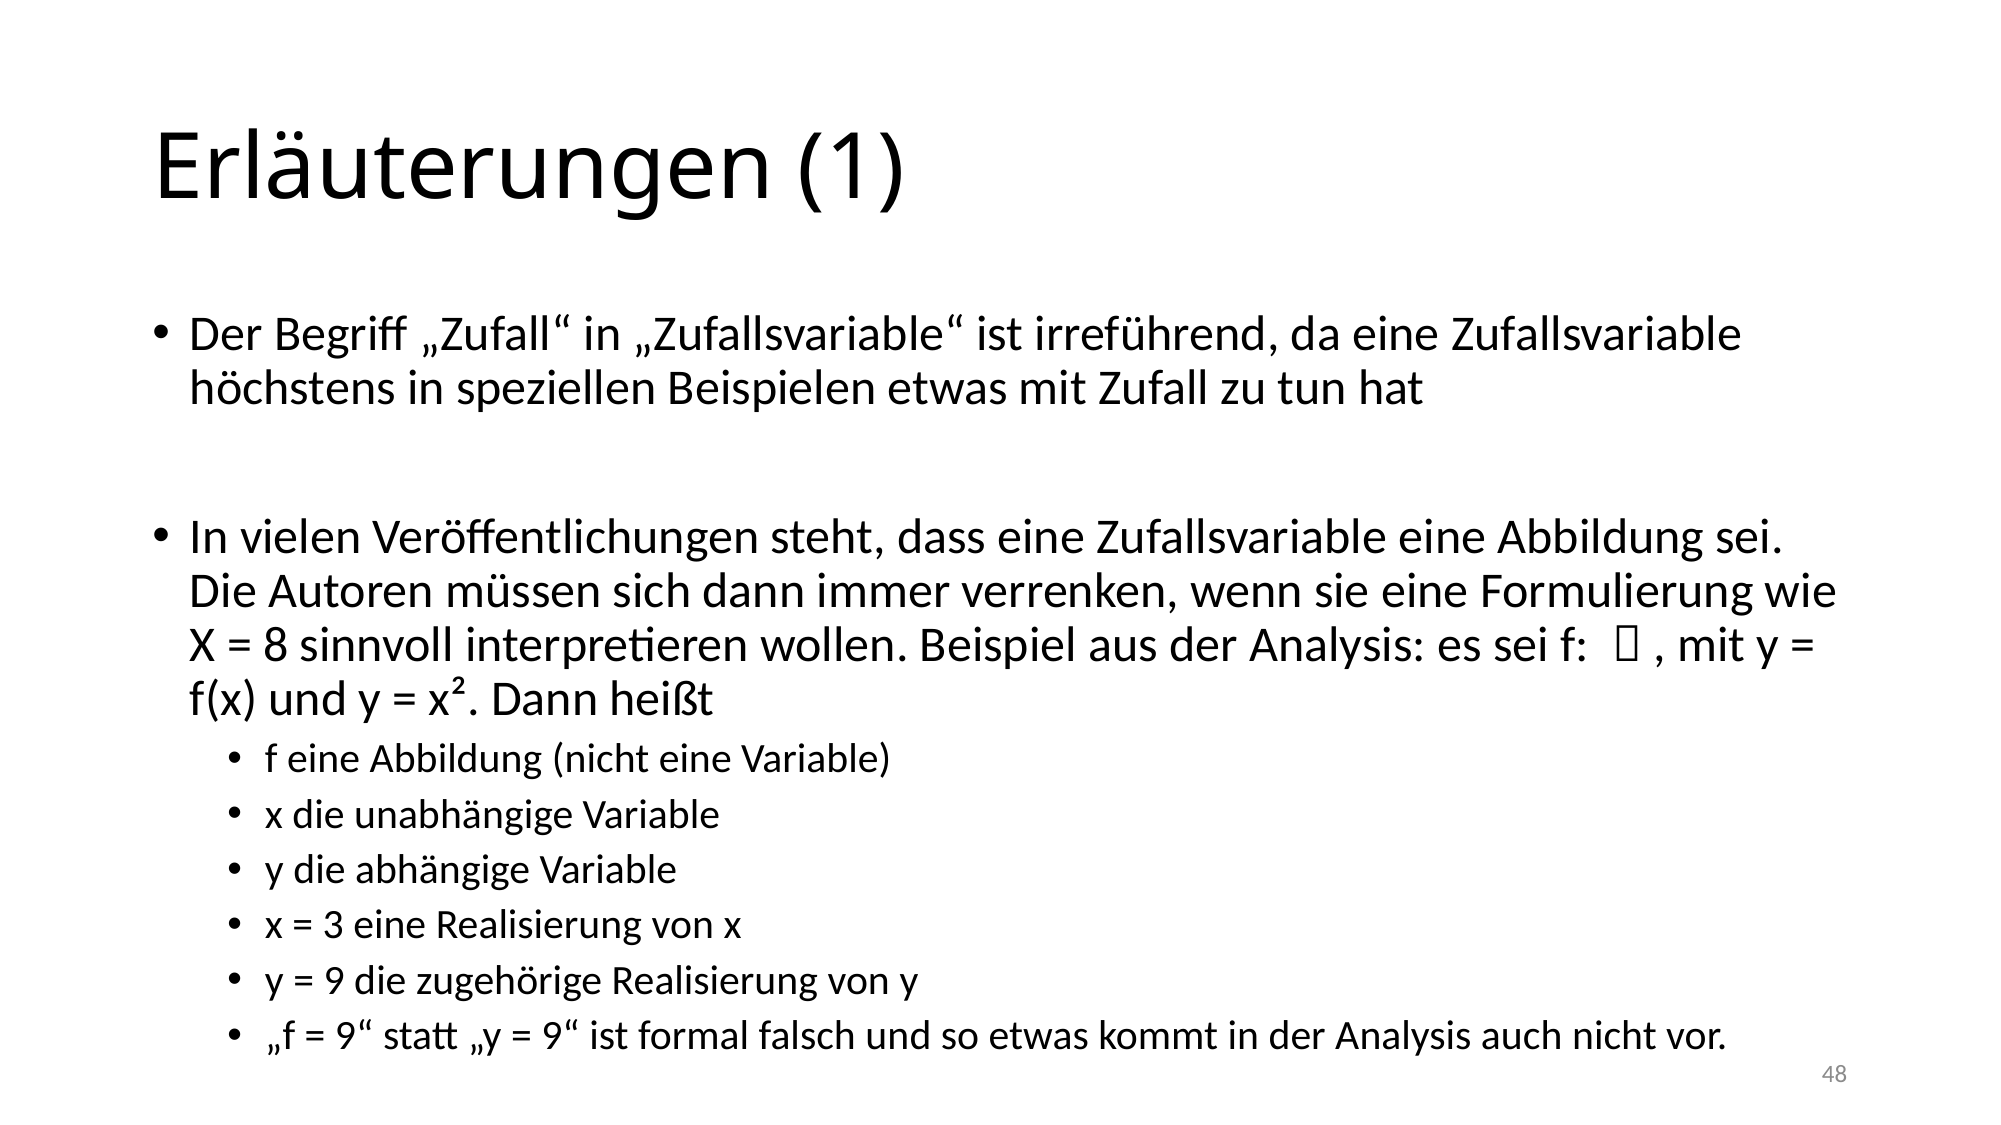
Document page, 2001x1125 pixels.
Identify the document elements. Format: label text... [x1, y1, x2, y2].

title Erläuterungen (1) [137, 59, 1882, 278]
slide_number 48 [1412, 1042, 1863, 1103]
